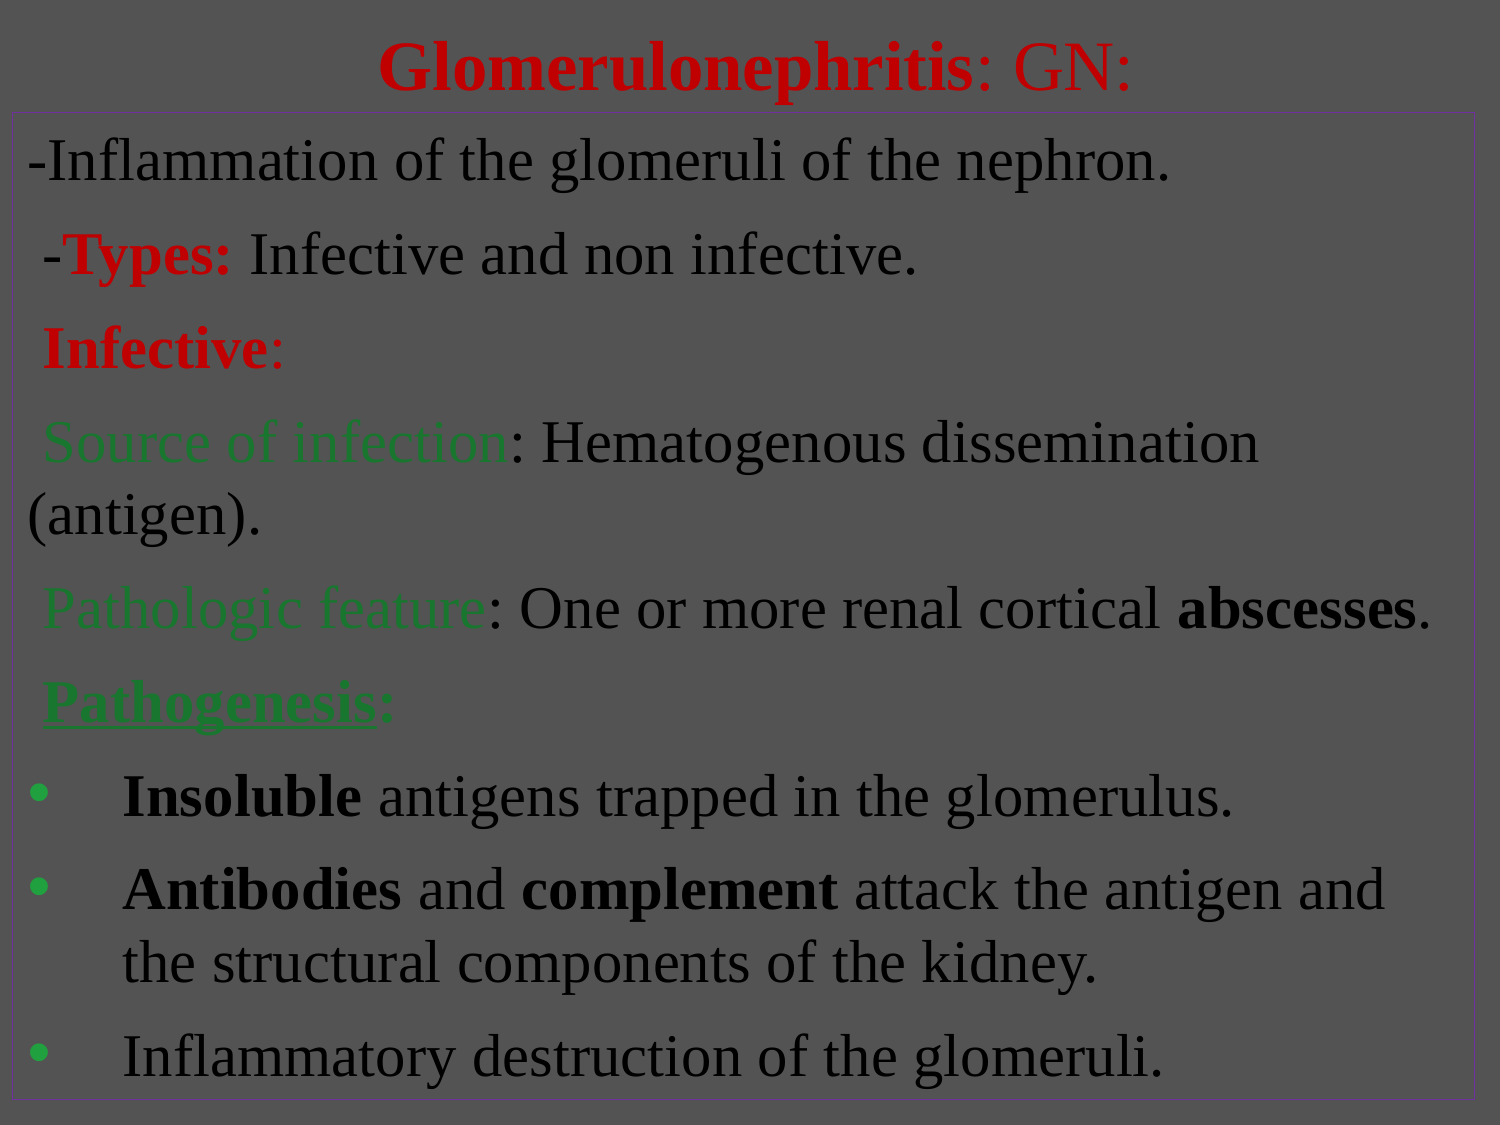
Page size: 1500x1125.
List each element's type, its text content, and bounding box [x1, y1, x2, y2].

title Glomerulonephritis: GN: [37, 24, 1475, 112]
subtitle -Inflammation of the glomeruli of the nephron. -Types: Infective and non infective. Infective: Source of infection: Hematogenous dissemination (antigen). Pathologic feature: One or more renal cortical abscesses. Pathogenesis: Insoluble antigens trapped in the glomerulus. Antibodies and complement attack the antigen and the structural components of the kidney. Inflammatory destruction of the glomeruli. [12, 112, 1475, 1100]
